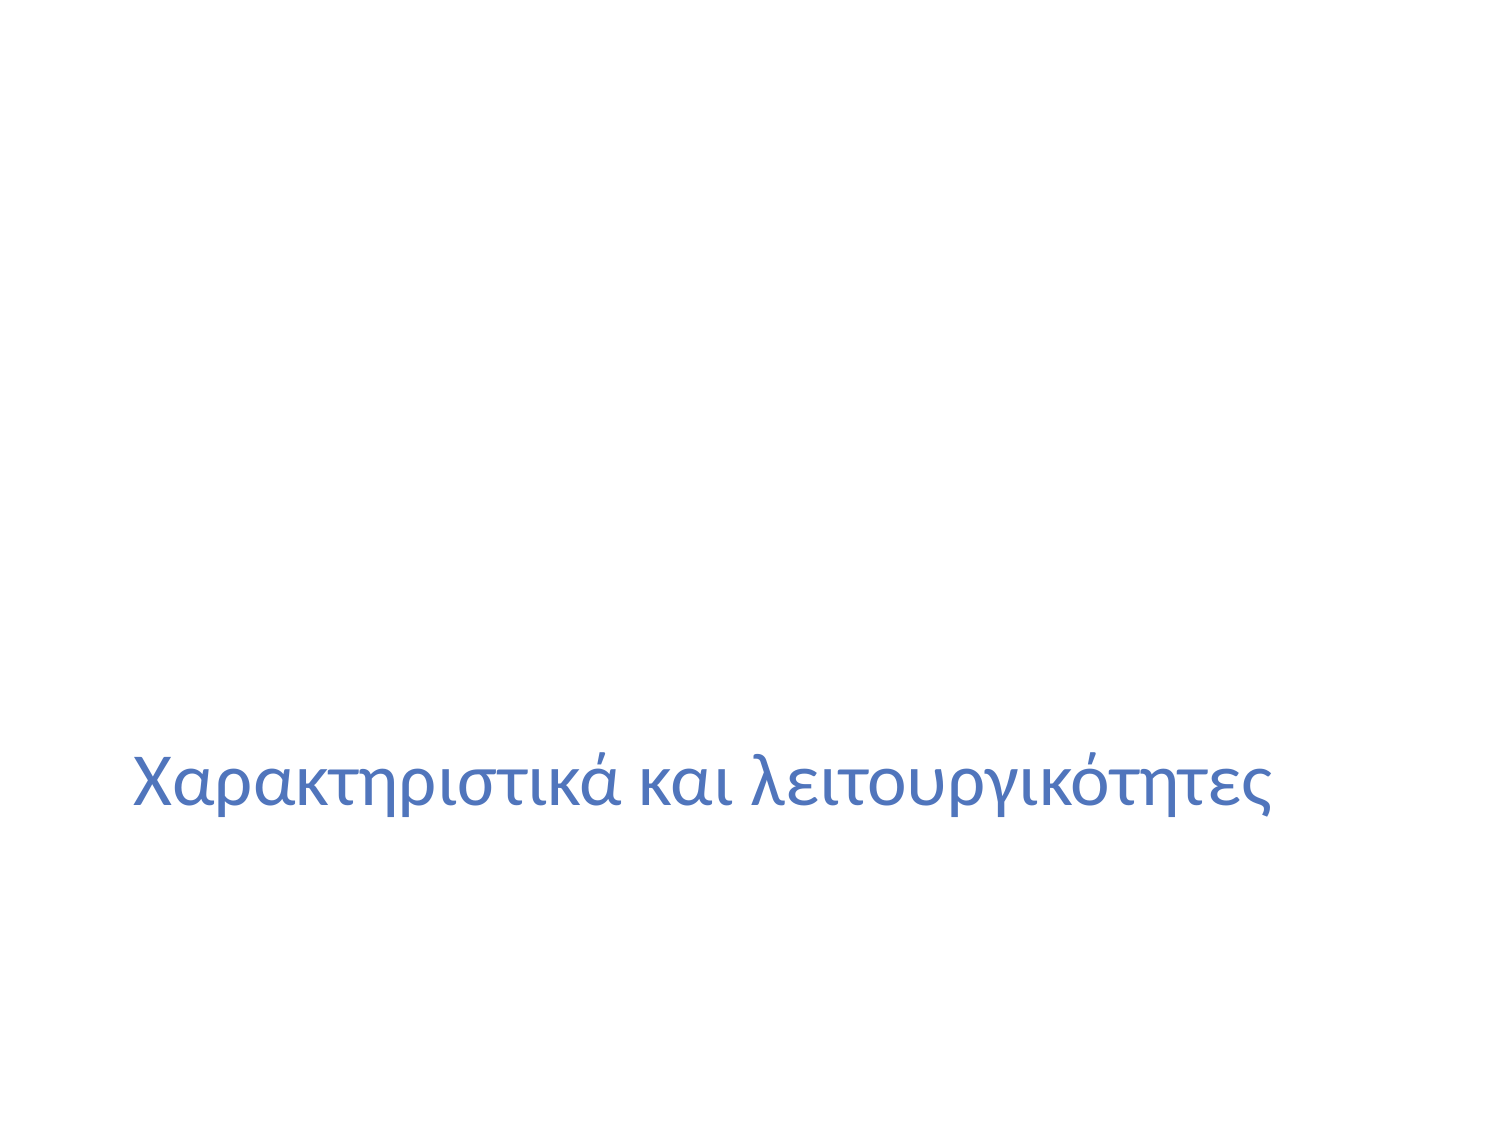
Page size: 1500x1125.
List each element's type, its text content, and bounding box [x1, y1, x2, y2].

title Χαρακτηριστικά και λειτουργικότητες [118, 722, 1394, 947]
